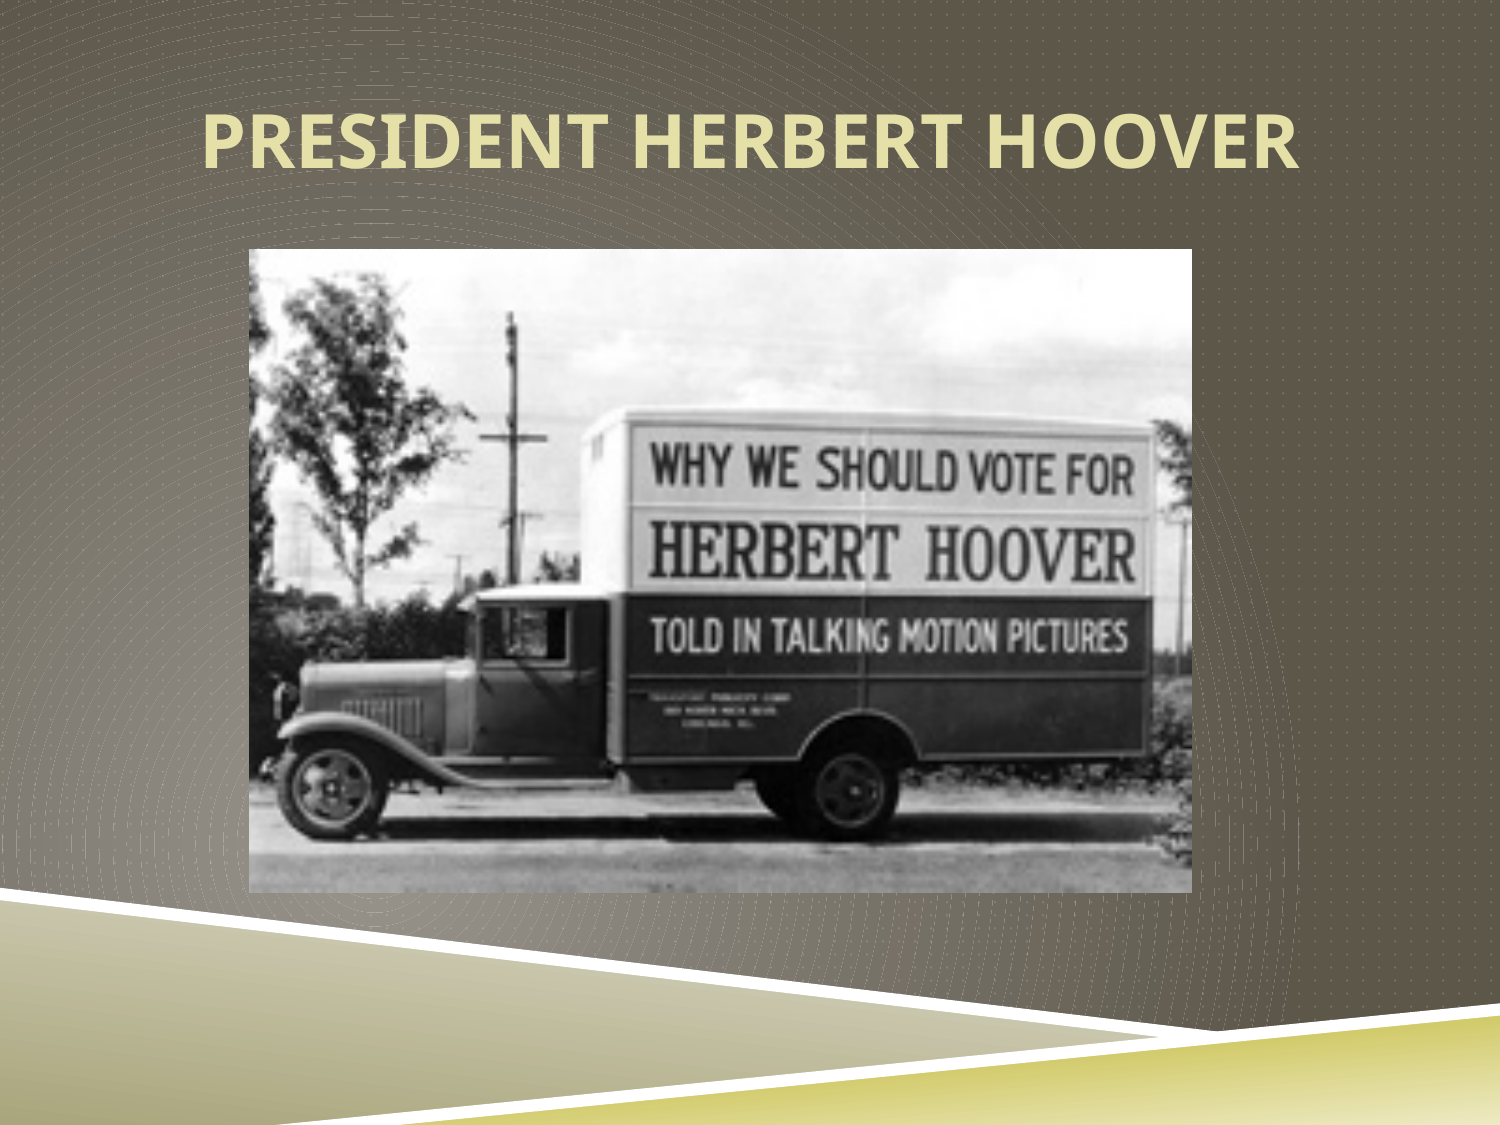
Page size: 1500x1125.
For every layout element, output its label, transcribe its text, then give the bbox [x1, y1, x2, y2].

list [249, 249, 1193, 894]
title President Herbert Hoover [112, 45, 1388, 233]
